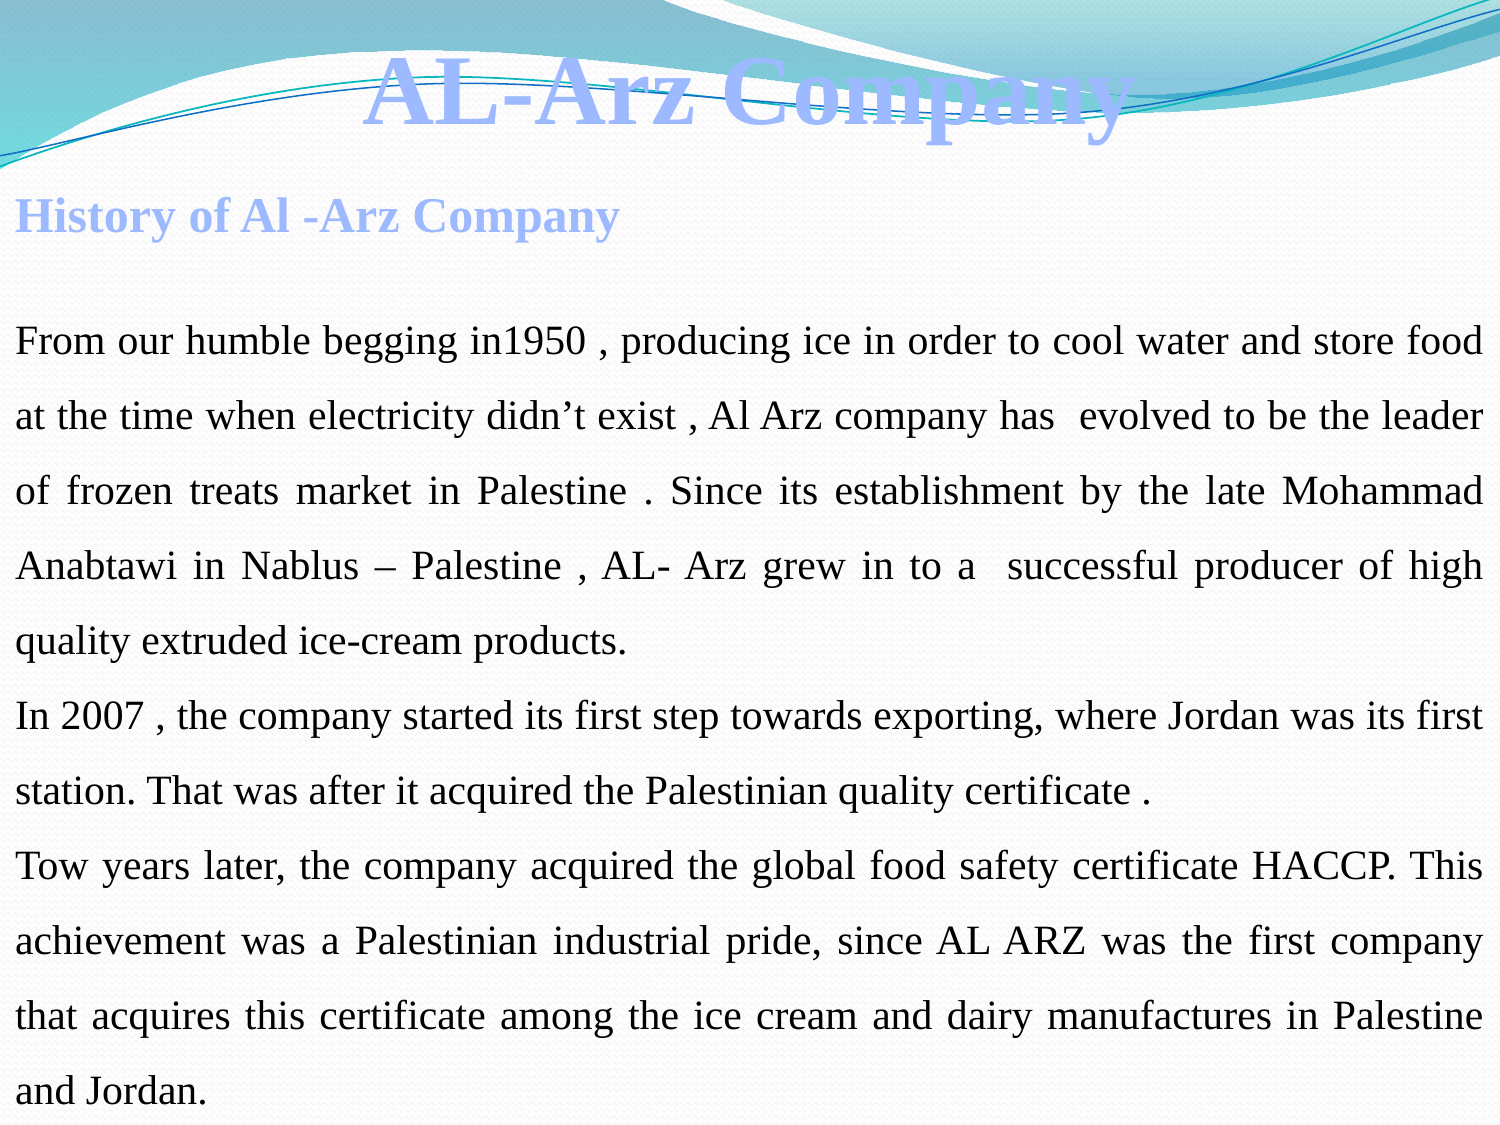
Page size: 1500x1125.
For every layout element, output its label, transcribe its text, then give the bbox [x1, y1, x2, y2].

text_box History of Al -Arz Company [0, 174, 863, 250]
text_box AL-Arz Company [0, 3, 1500, 280]
text_box From our humble begging in1950 , producing ice in order to cool water and store food at the time when electricity didn’t exist , Al Arz company has evolved to be the leader of frozen treats market in Palestine . Since its establishment by the late Mohammad Anabtawi in Nablus – Palestine , AL- Arz grew in to a successful producer of high quality extruded ice-cream products. In 2007 , the company started its first step towards exporting, where Jordan was its first station. That was after it acquired the Palestinian quality certificate . Tow years later, the company acquired the global food safety certificate HACCP. This achievement was a Palestinian industrial pride, since AL ARZ was the first company that acquires this certificate among the ice cream and dairy manufactures in Palestine and Jordan. [0, 280, 1500, 1121]
